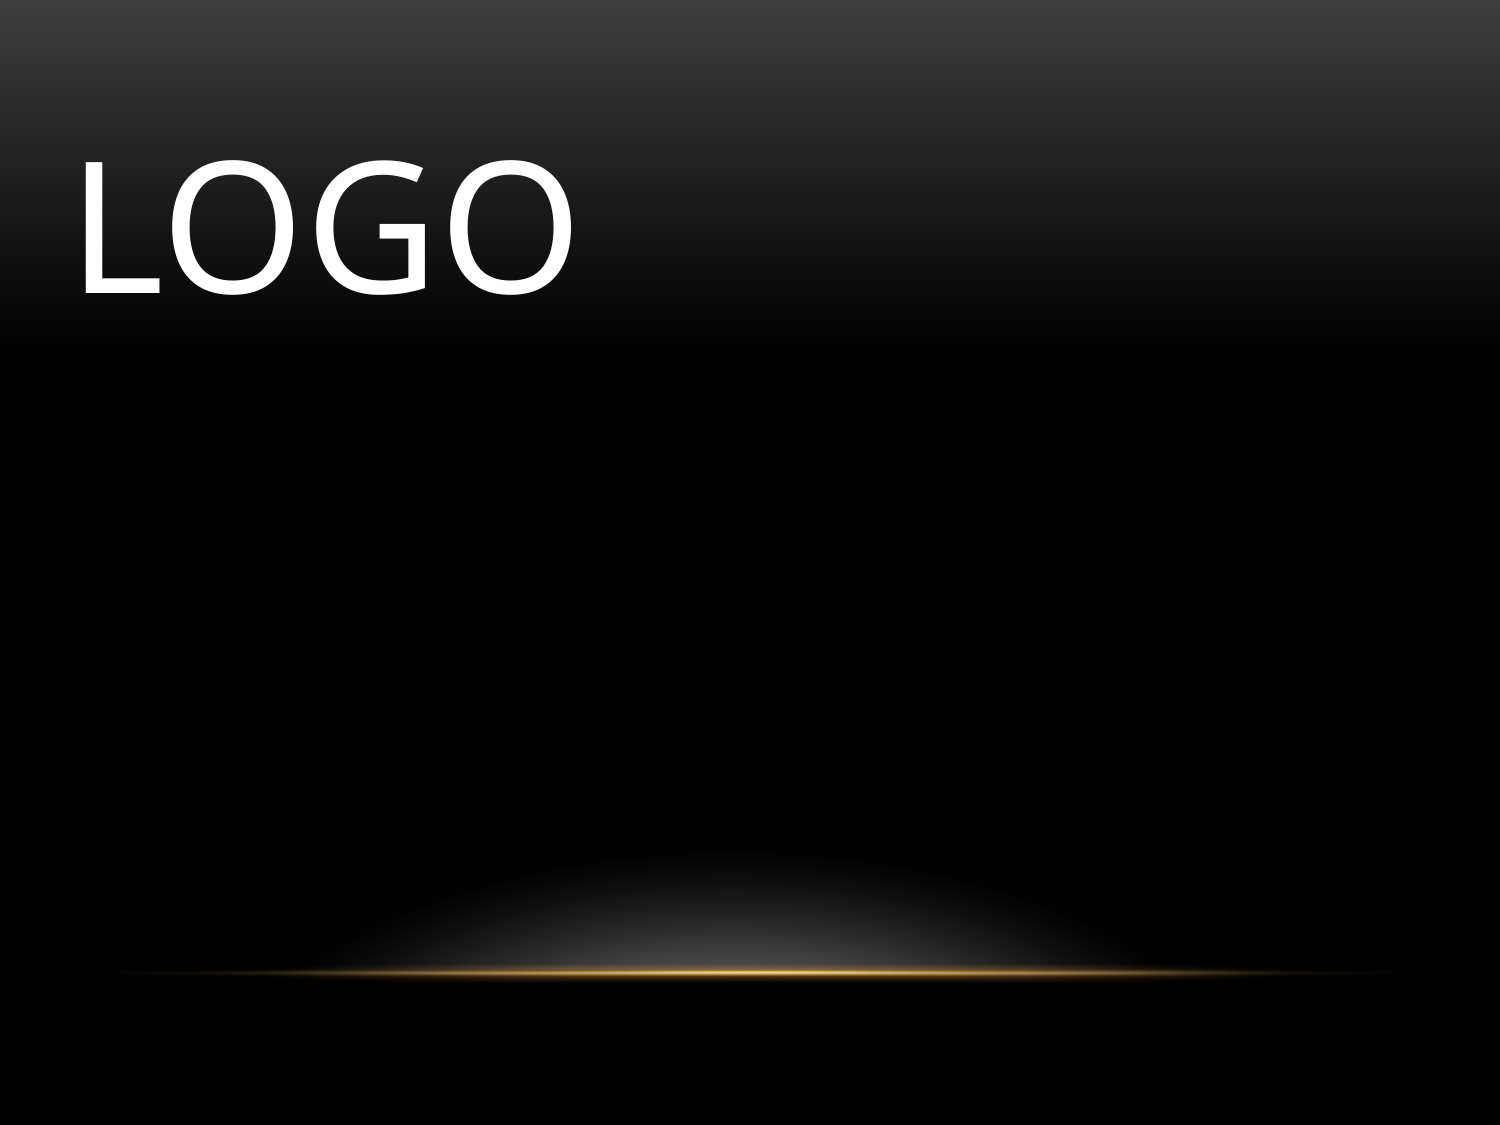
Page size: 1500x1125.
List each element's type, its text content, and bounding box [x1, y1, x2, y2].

title Logo [53, 78, 1459, 338]
picture [0, 0, 1500, 1125]
